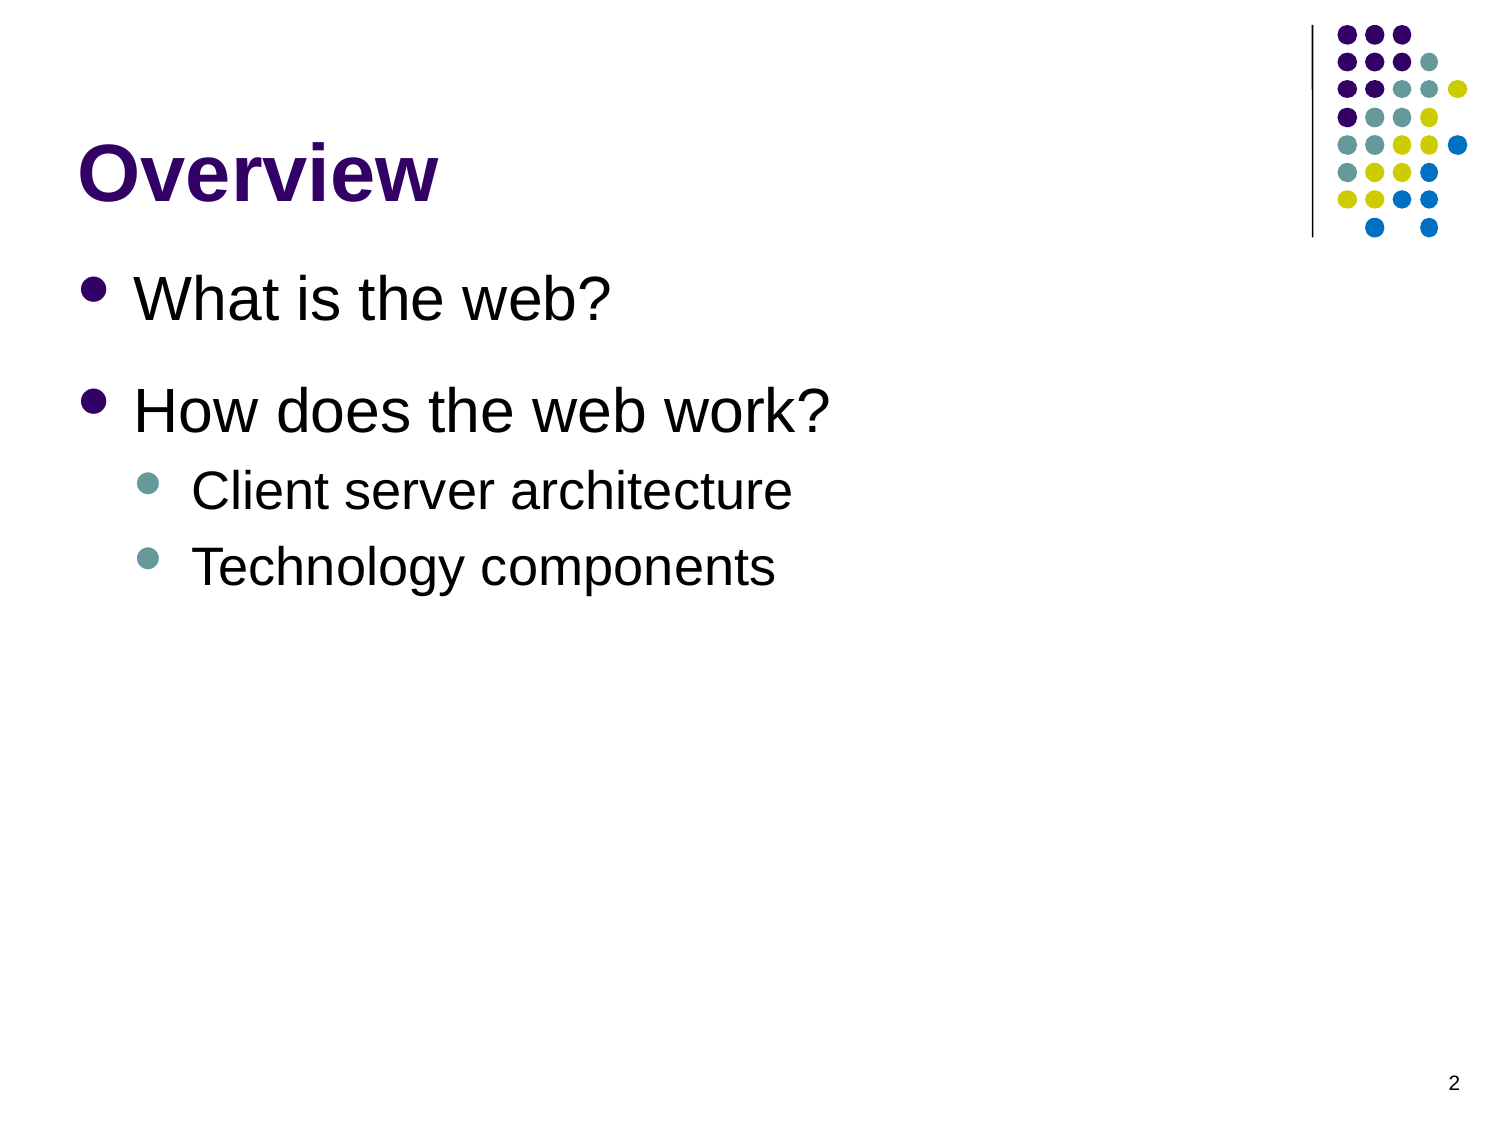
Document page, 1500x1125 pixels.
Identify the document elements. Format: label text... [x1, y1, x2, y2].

title Overview [62, 62, 1313, 226]
slide_number 2 [1124, 1062, 1476, 1125]
list What is the web? How does the web work? Client server architecture Technology components [62, 249, 1438, 1051]
